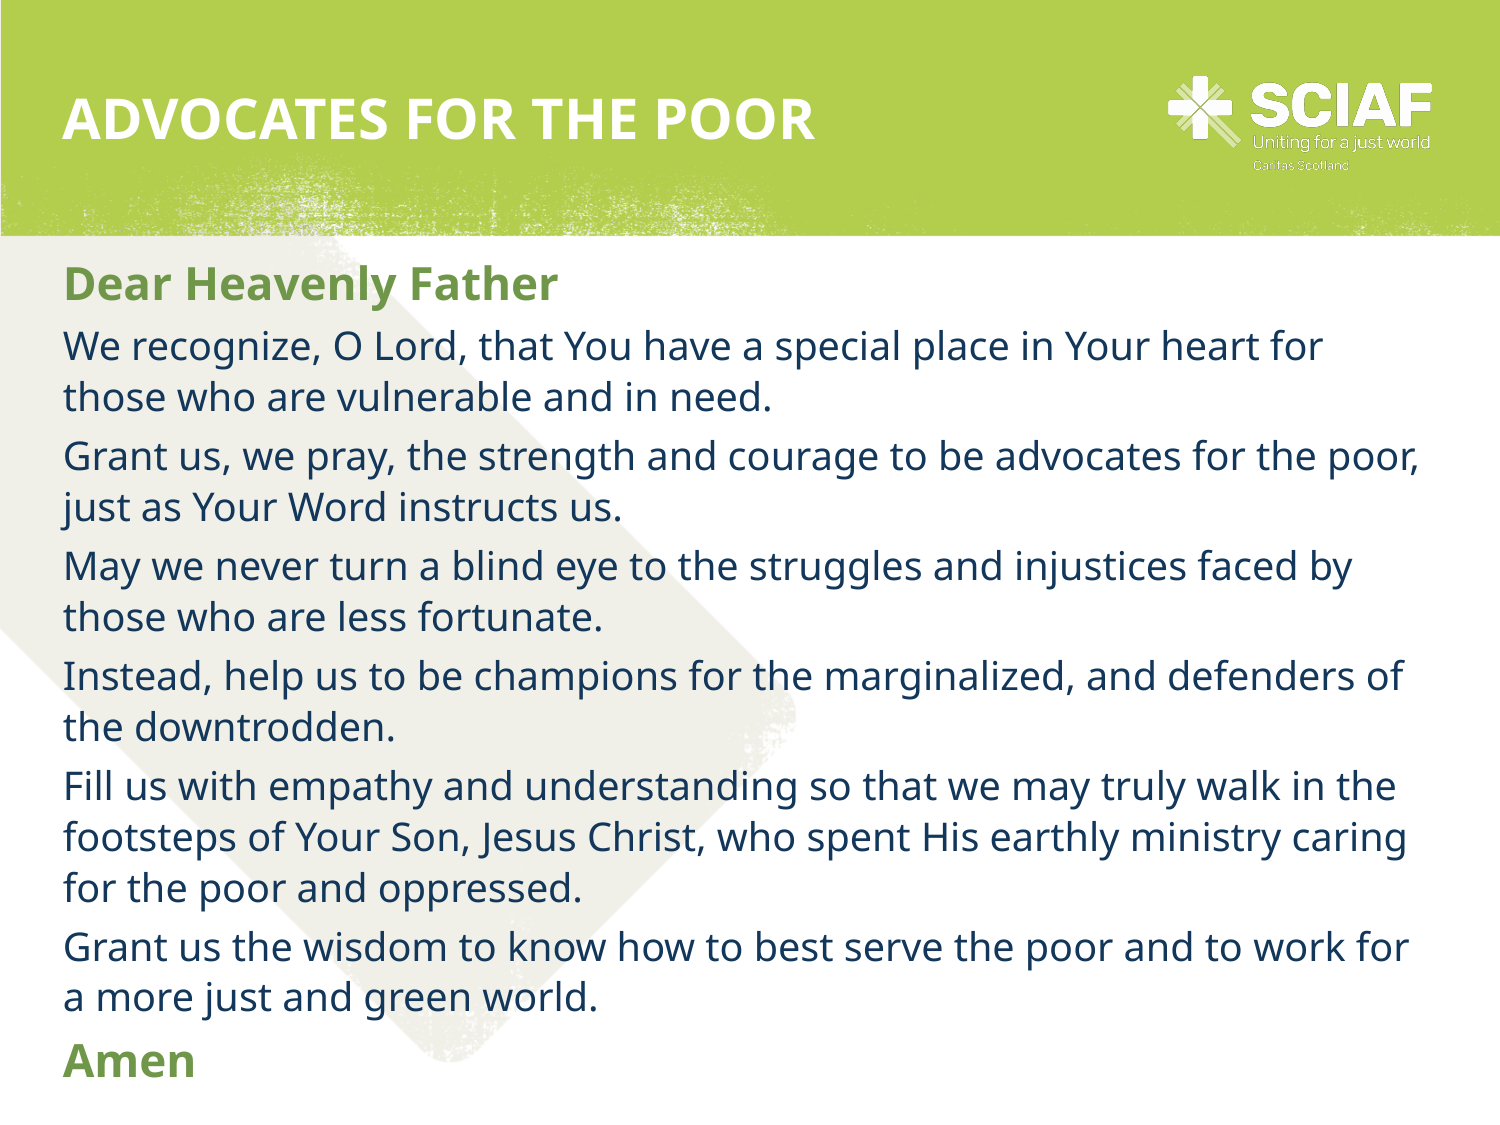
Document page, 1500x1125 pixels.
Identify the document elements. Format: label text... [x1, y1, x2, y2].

text_box [0, 262, 1500, 1125]
picture [0, 0, 1500, 1082]
text_box Dear Heavenly Father We recognize, O Lord, that You have a special place in Your heart for those who are vulnerable and in need. Grant us, we pray, the strength and courage to be advocates for the poor, just as Your Word instructs us. May we never turn a blind eye to the struggles and injustices faced by those who are less fortunate. Instead, help us to be champions for the marginalized, and defenders of the downtrodden. Fill us with empathy and understanding so that we may truly walk in the footsteps of Your Son, Jesus Christ, who spent His earthly ministry caring for the poor and oppressed. Grant us the wisdom to know how to best serve the poor and to work for a more just and green world. Amen [48, 262, 1442, 1095]
